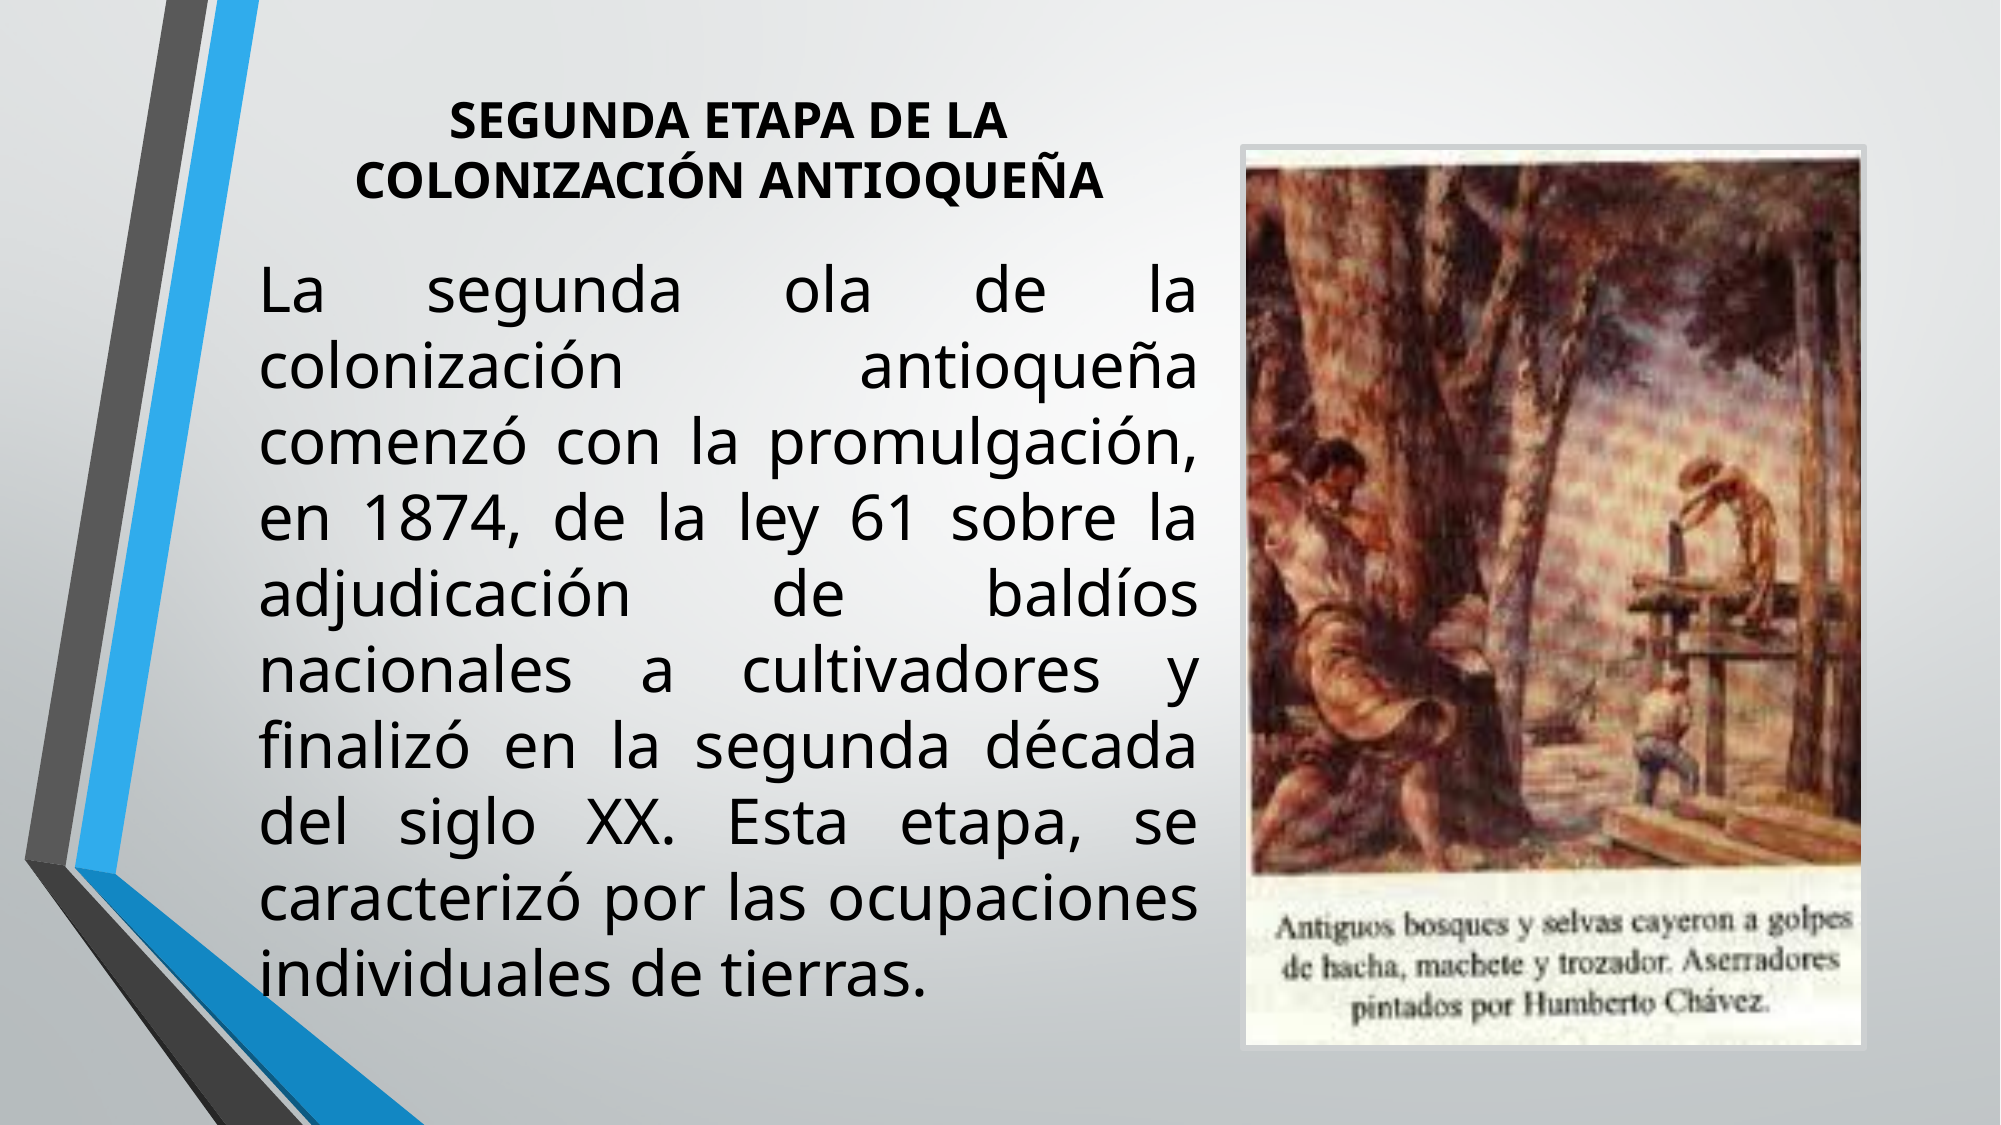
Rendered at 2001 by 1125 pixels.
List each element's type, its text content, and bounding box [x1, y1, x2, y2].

list La segunda ola de la colonización antioqueña comenzó con la promulgación, en 1874, de la ley 61 sobre la adjudicación de baldíos nacionales a cultivadores y finalizó en la segunda década del siglo XX. Esta etapa, se caracterizó por las ocupaciones individuales de tierras. [243, 241, 1216, 1045]
picture [1245, 149, 1862, 1046]
title SEGUNDA ETAPA DE LA COLONIZACIÓN ANTIOQUEÑA [243, 91, 1216, 217]
